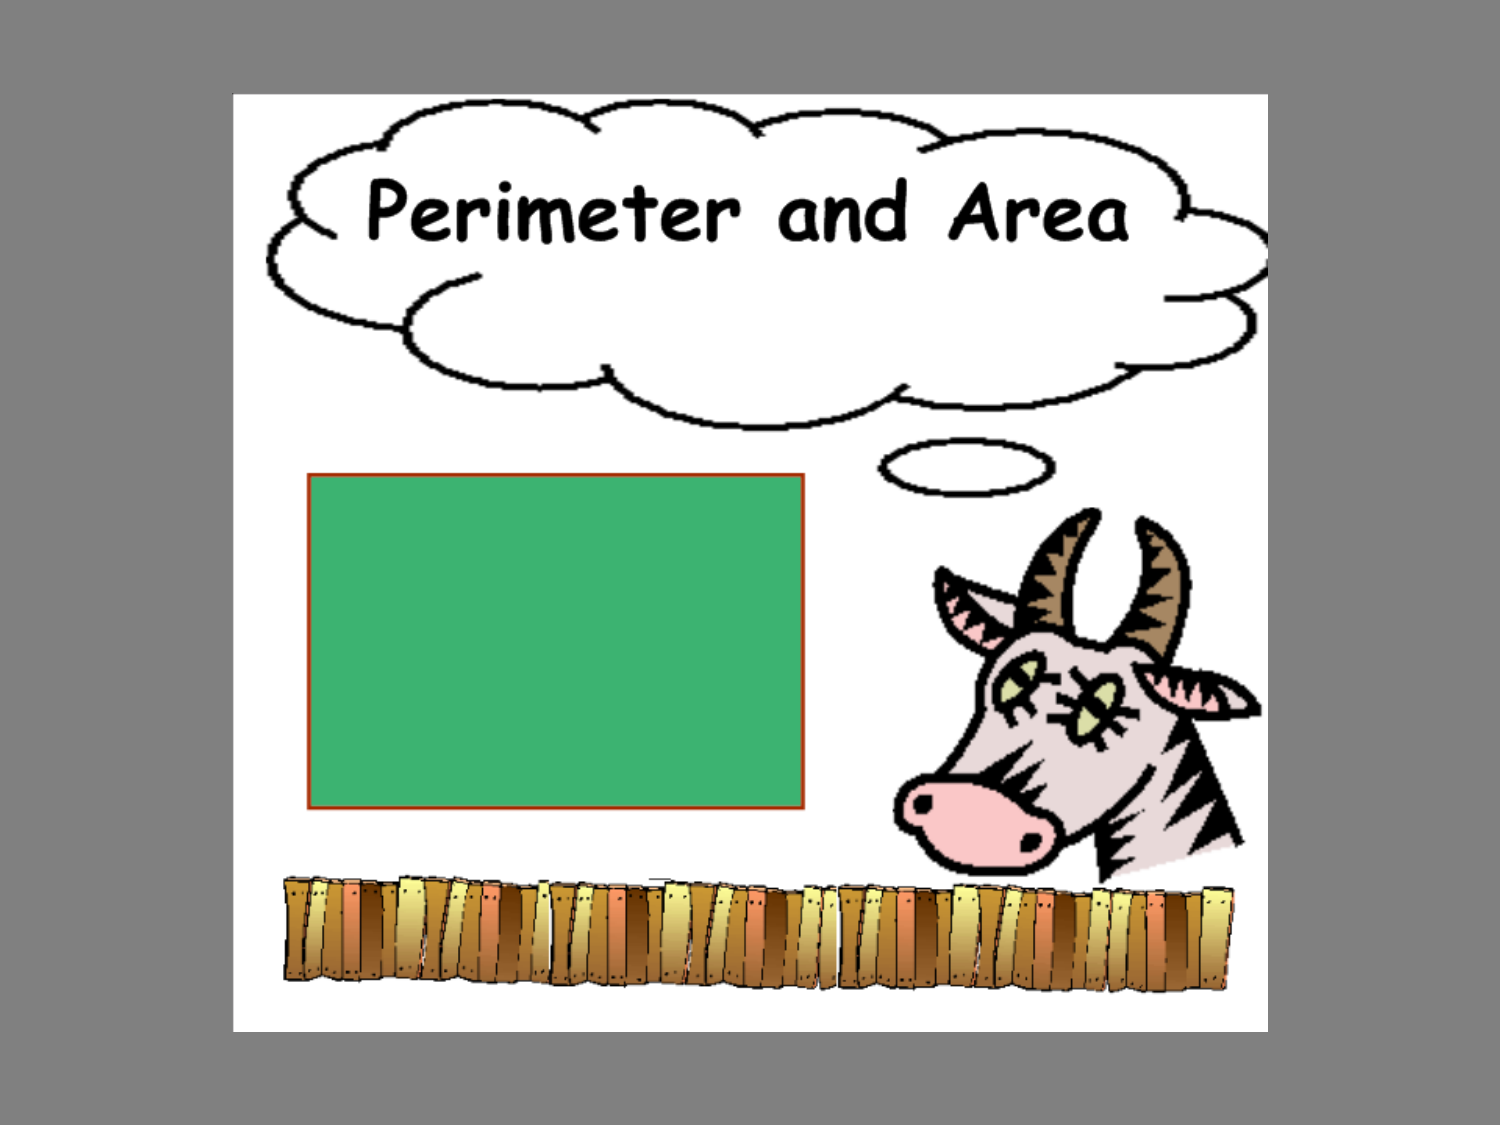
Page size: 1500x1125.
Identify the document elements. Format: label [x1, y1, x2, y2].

picture [231, 93, 1269, 1032]
